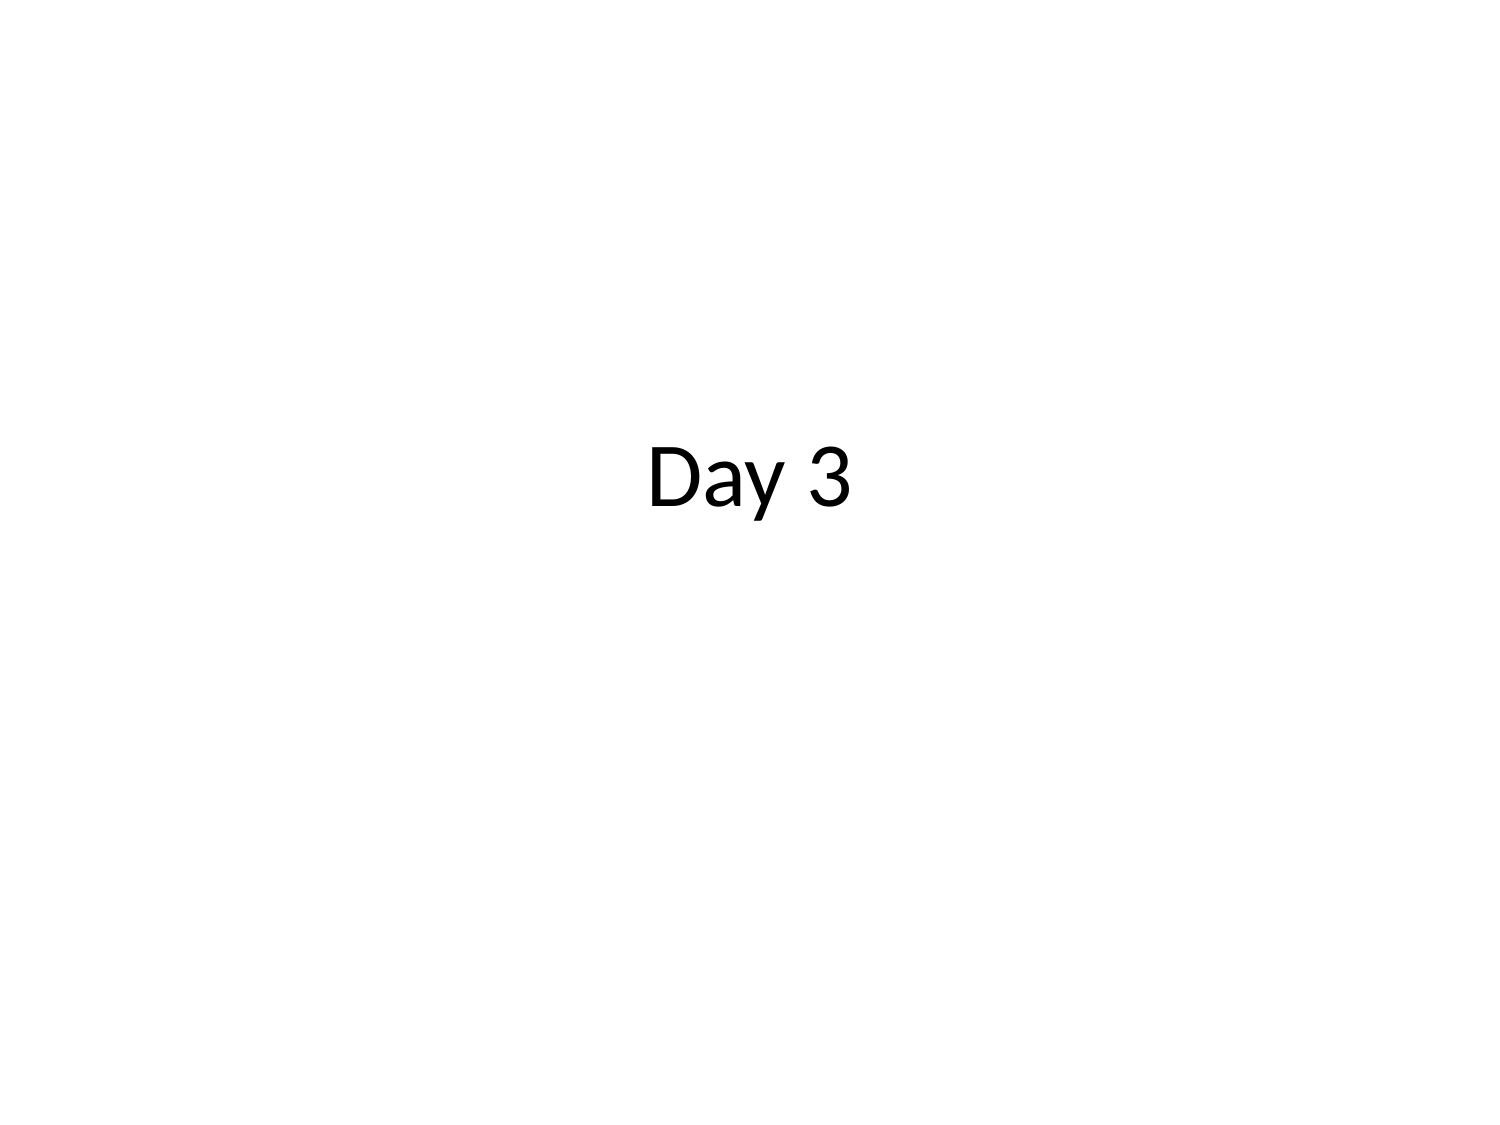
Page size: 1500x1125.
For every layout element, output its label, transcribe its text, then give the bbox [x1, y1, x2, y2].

title Day 3 [112, 349, 1388, 591]
